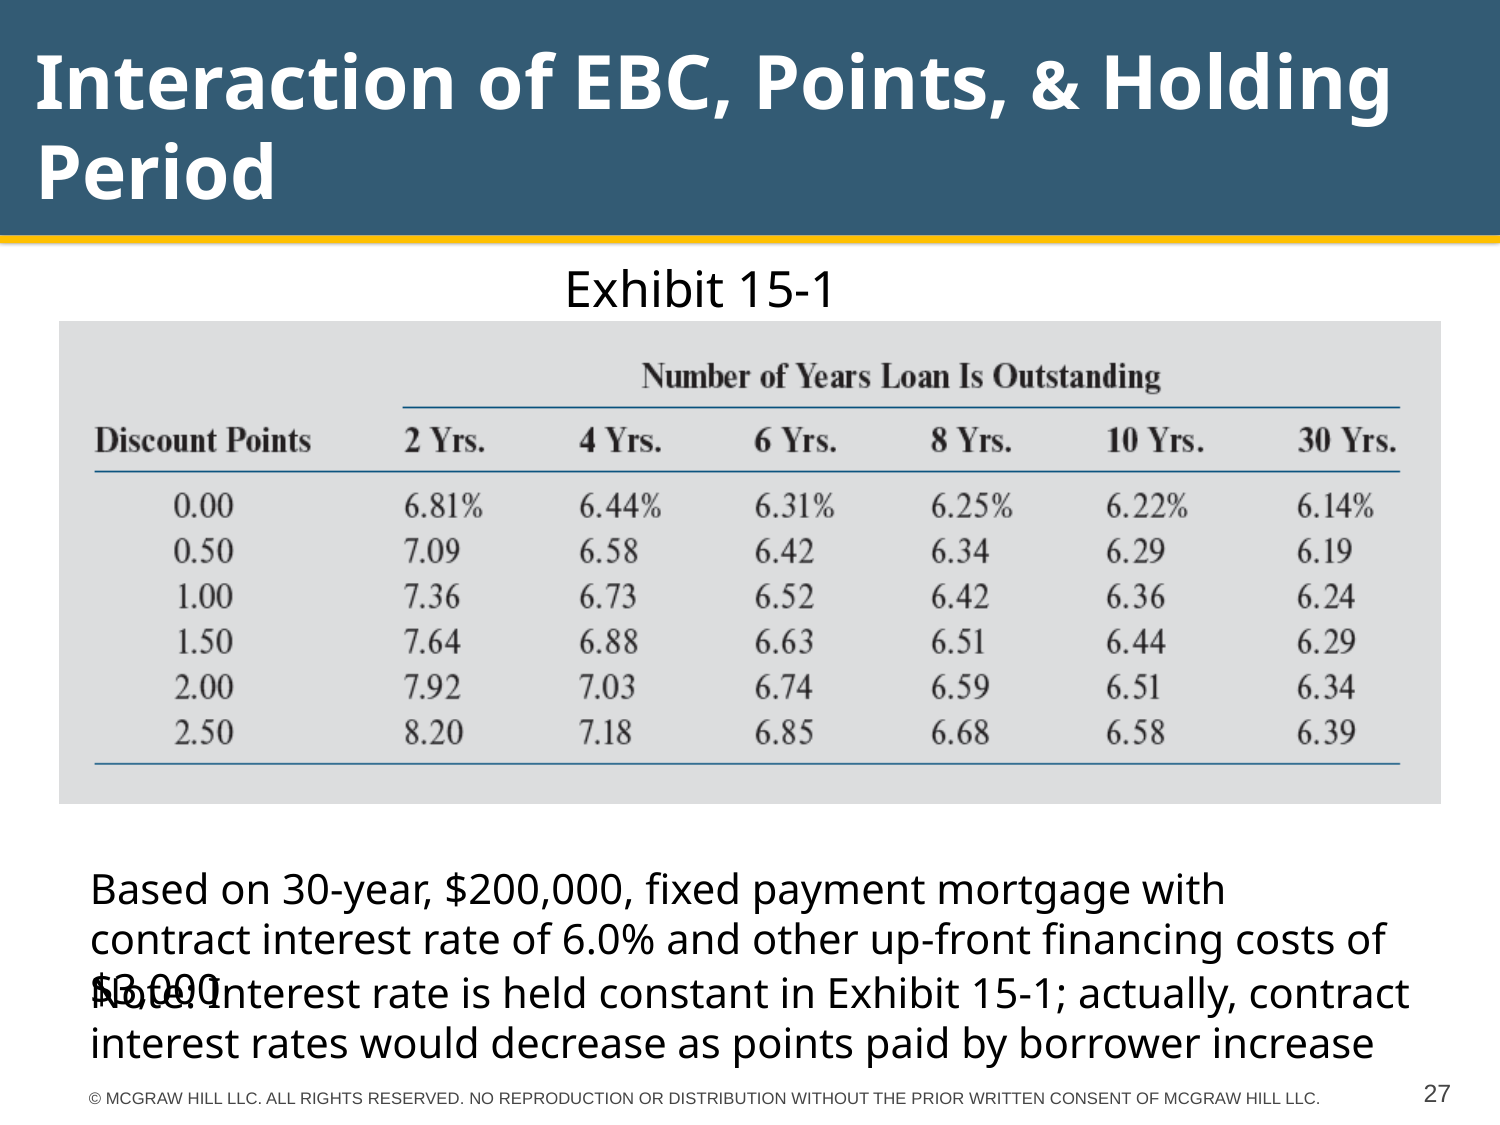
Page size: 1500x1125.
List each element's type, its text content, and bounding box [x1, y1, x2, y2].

text_box Based on 30-year, $200,000, fixed payment mortgage with contract interest rate of 6.0% and other up-front financing costs of $3,000 [74, 855, 1413, 1020]
footer © MCGRAW HILL LLC. ALL RIGHTS RESERVED. NO REPRODUCTION OR DISTRIBUTION WITHOUT THE PRIOR WRITTEN CONSENT OF MCGRAW HILL LLC. [75, 1062, 1337, 1108]
text_box Exhibit 15-1 [550, 250, 855, 319]
text_box Note: Interest rate is held constant in Exhibit 15-1; actually, contract interest rates would decrease as points paid by borrower increase [75, 959, 1450, 1075]
picture [59, 320, 1441, 804]
slide_number 27 [1345, 1062, 1467, 1108]
title Interaction of EBC, Points, & Holding Period [20, 24, 1438, 225]
